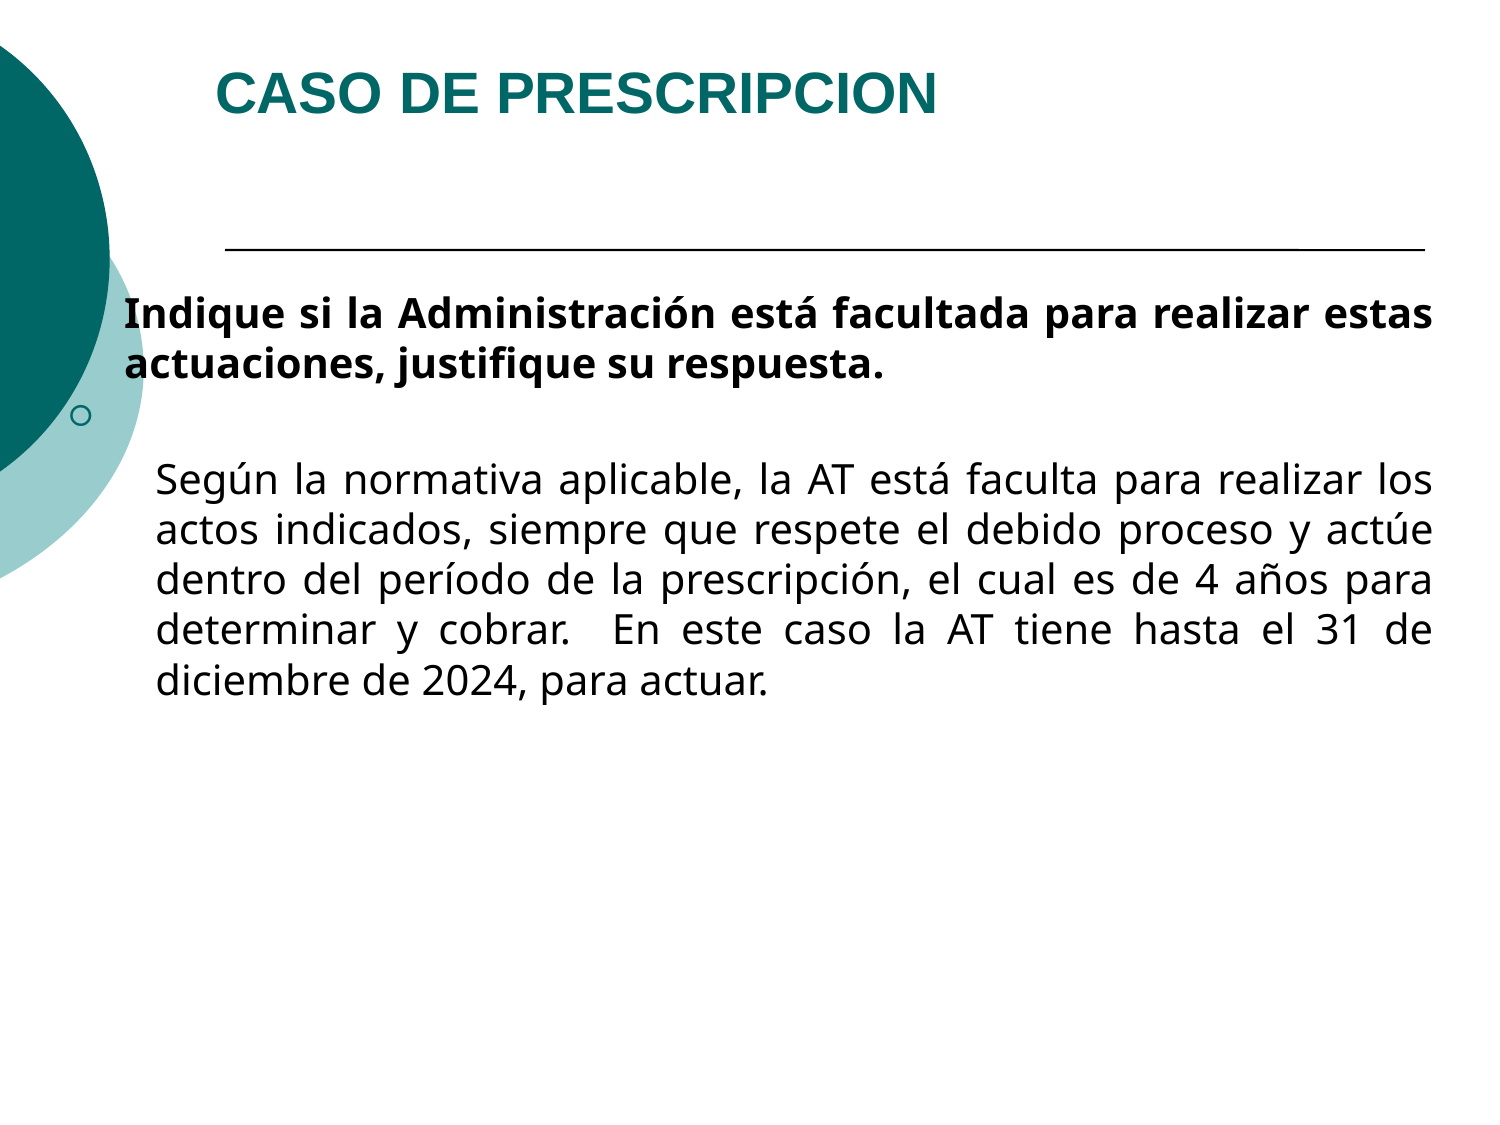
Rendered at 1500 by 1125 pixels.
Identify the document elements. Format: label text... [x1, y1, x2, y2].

list Indique si la Administración está facultada para realizar estas actuaciones, justifique su respuesta. Según la normativa aplicable, la AT está faculta para realizar los actos indicados, siempre que respete el debido proceso y actúe dentro del período de la prescripción, el cual es de 4 años para determinar y cobrar. En este caso la AT tiene hasta el 31 de diciembre de 2024, para actuar. [52, 278, 1450, 1062]
title CASO DE PRESCRIPCION [49, 30, 1413, 150]
